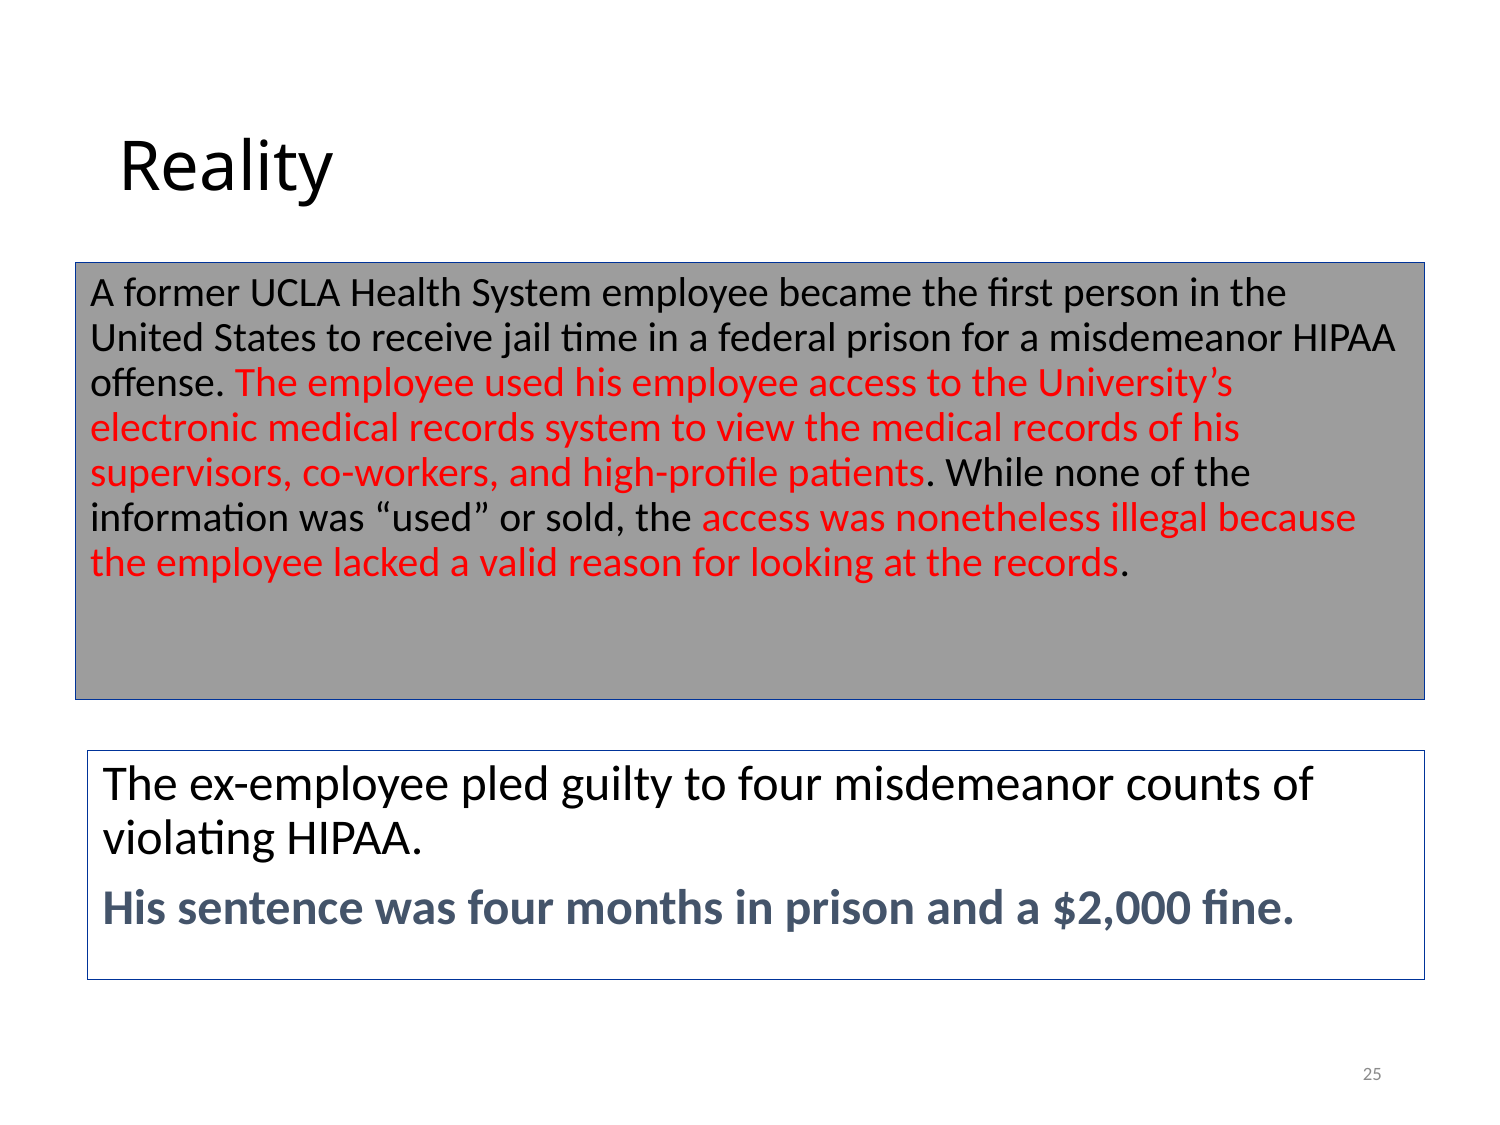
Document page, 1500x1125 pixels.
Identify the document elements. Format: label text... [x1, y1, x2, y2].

title Reality [103, 59, 1397, 262]
slide_number 25 [1059, 1042, 1397, 1103]
list A former UCLA Health System employee became the first person in the United States to receive jail time in a federal prison for a misdemeanor HIPAA offense. The employee used his employee access to the University’s electronic medical records system to view the medical records of his supervisors, co-workers, and high-profile patients. While none of the information was “used” or sold, the access was nonetheless illegal because the employee lacked a valid reason for looking at the records. [75, 262, 1425, 700]
list The ex-employee pled guilty to four misdemeanor counts of violating HIPAA. His sentence was four months in prison and a $2,000 fine. [87, 750, 1425, 980]
